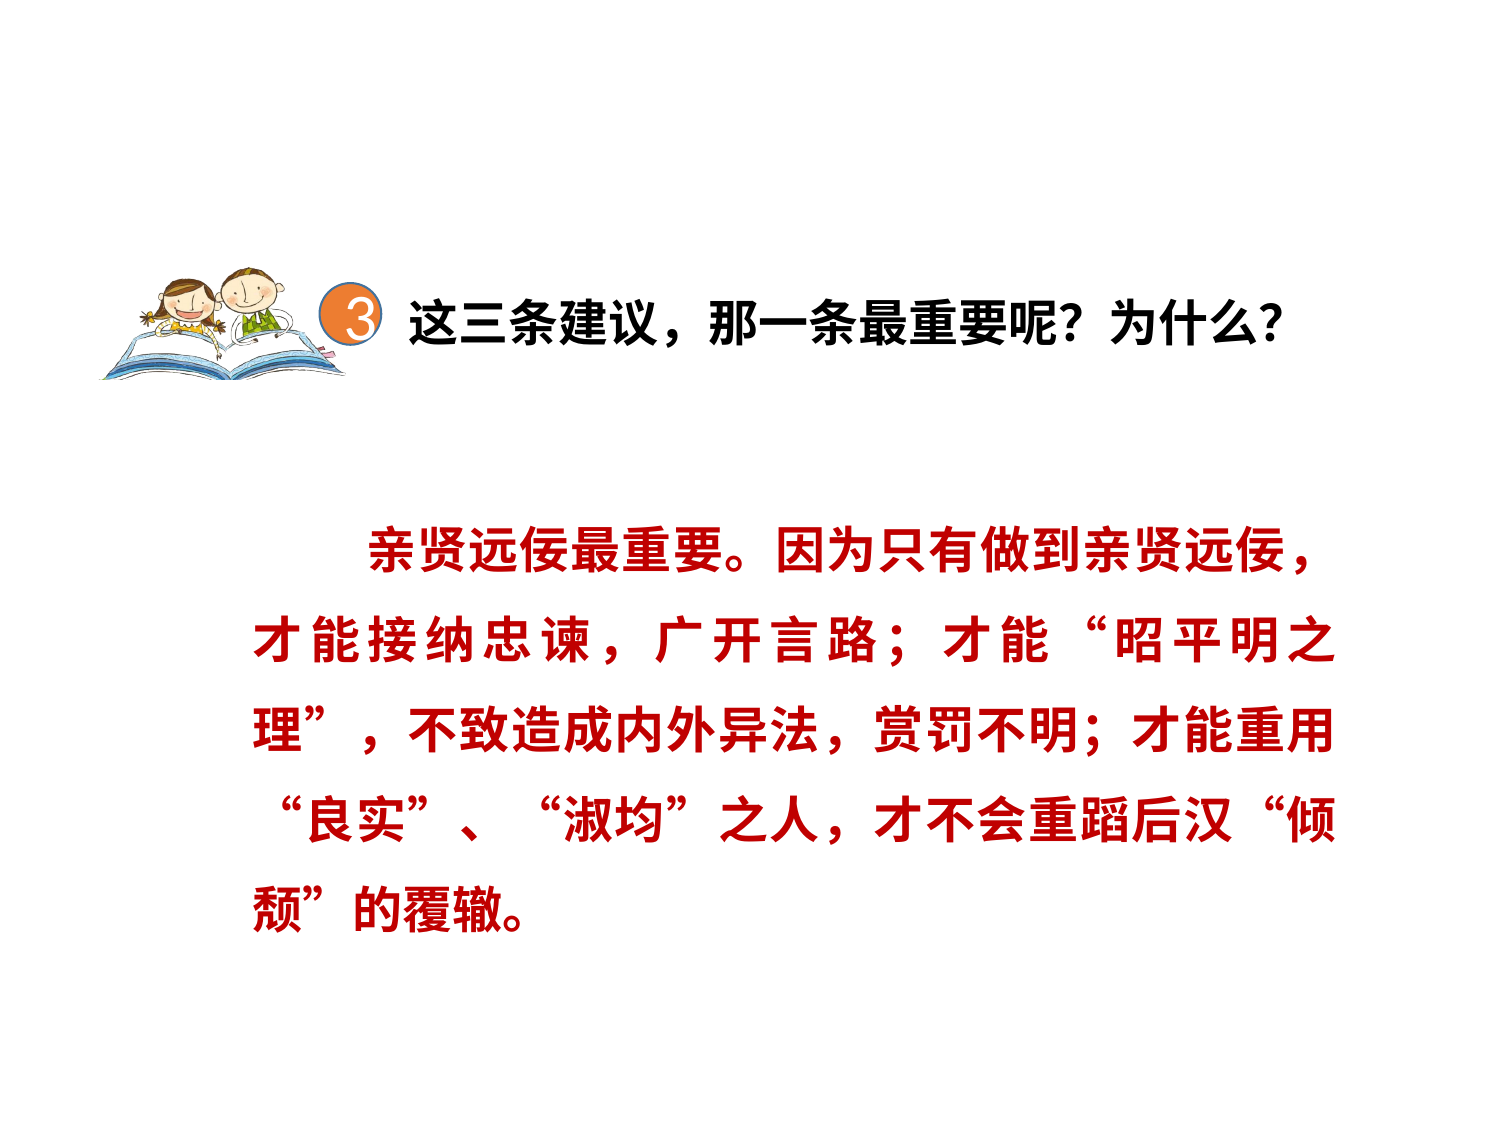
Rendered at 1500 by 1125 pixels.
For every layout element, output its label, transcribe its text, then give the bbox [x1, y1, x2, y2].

text_box 亲贤远佞最重要。因为只有做到亲贤远佞，才能接纳忠谏，广开言路；才能“昭平明之理”，不致造成内外异法，赏罚不明；才能重用“良实”、“淑均”之人，才不会重蹈后汉“倾颓”的覆辙。 [238, 480, 1352, 946]
text_box 3 [346, 282, 383, 346]
picture [98, 265, 346, 380]
text_box 这三条建议，那一条最重要呢？为什么？ [394, 253, 1345, 359]
